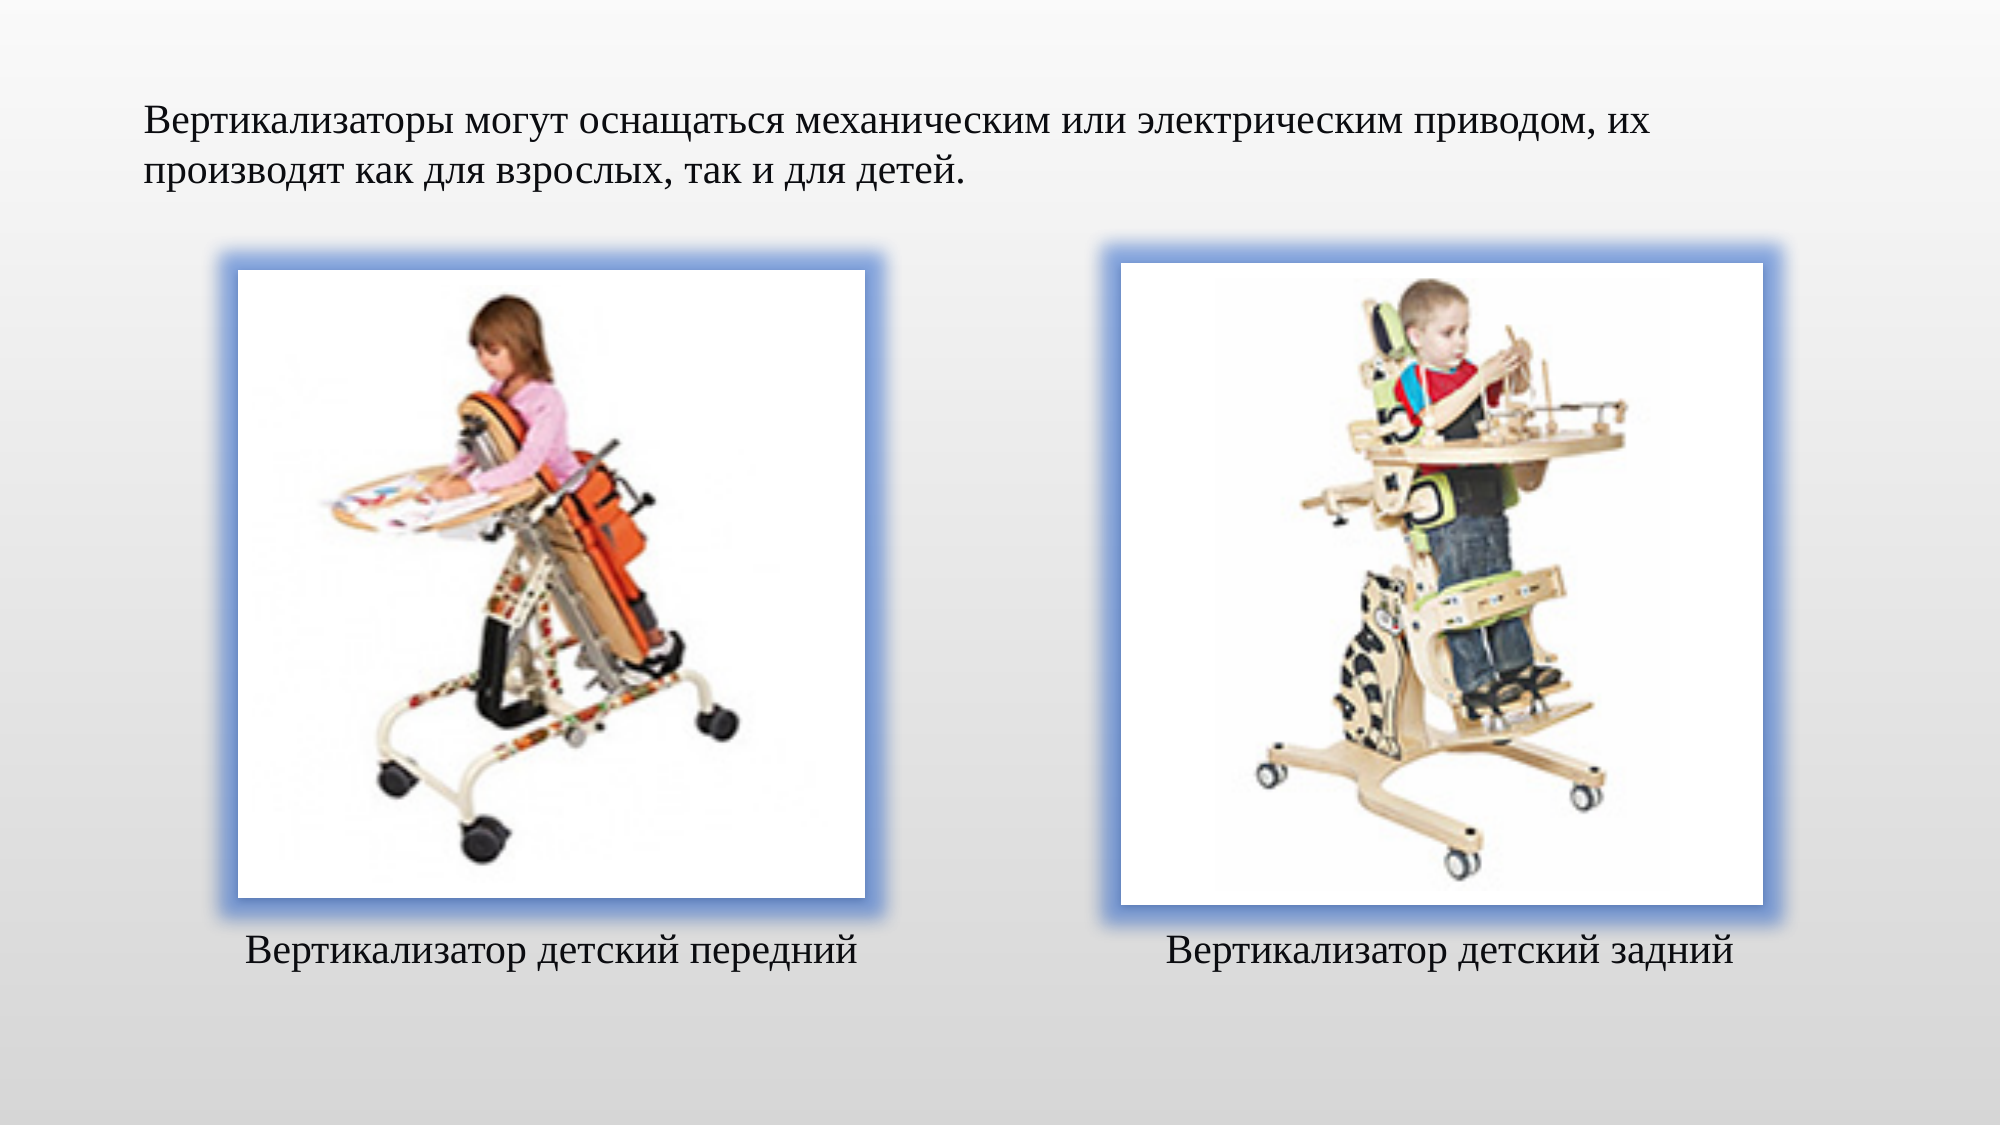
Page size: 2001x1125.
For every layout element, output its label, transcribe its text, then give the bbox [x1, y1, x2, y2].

picture [252, 284, 851, 884]
text_box Вертикализатор детский задний [1150, 913, 1749, 979]
text_box Вертикализатор детский передний [229, 913, 873, 979]
text_box Вертикализаторы могут оснащаться механическим или электрическим приводом, их производят как для взрослых, так и для детей. [128, 84, 1752, 199]
picture [1135, 277, 1749, 891]
